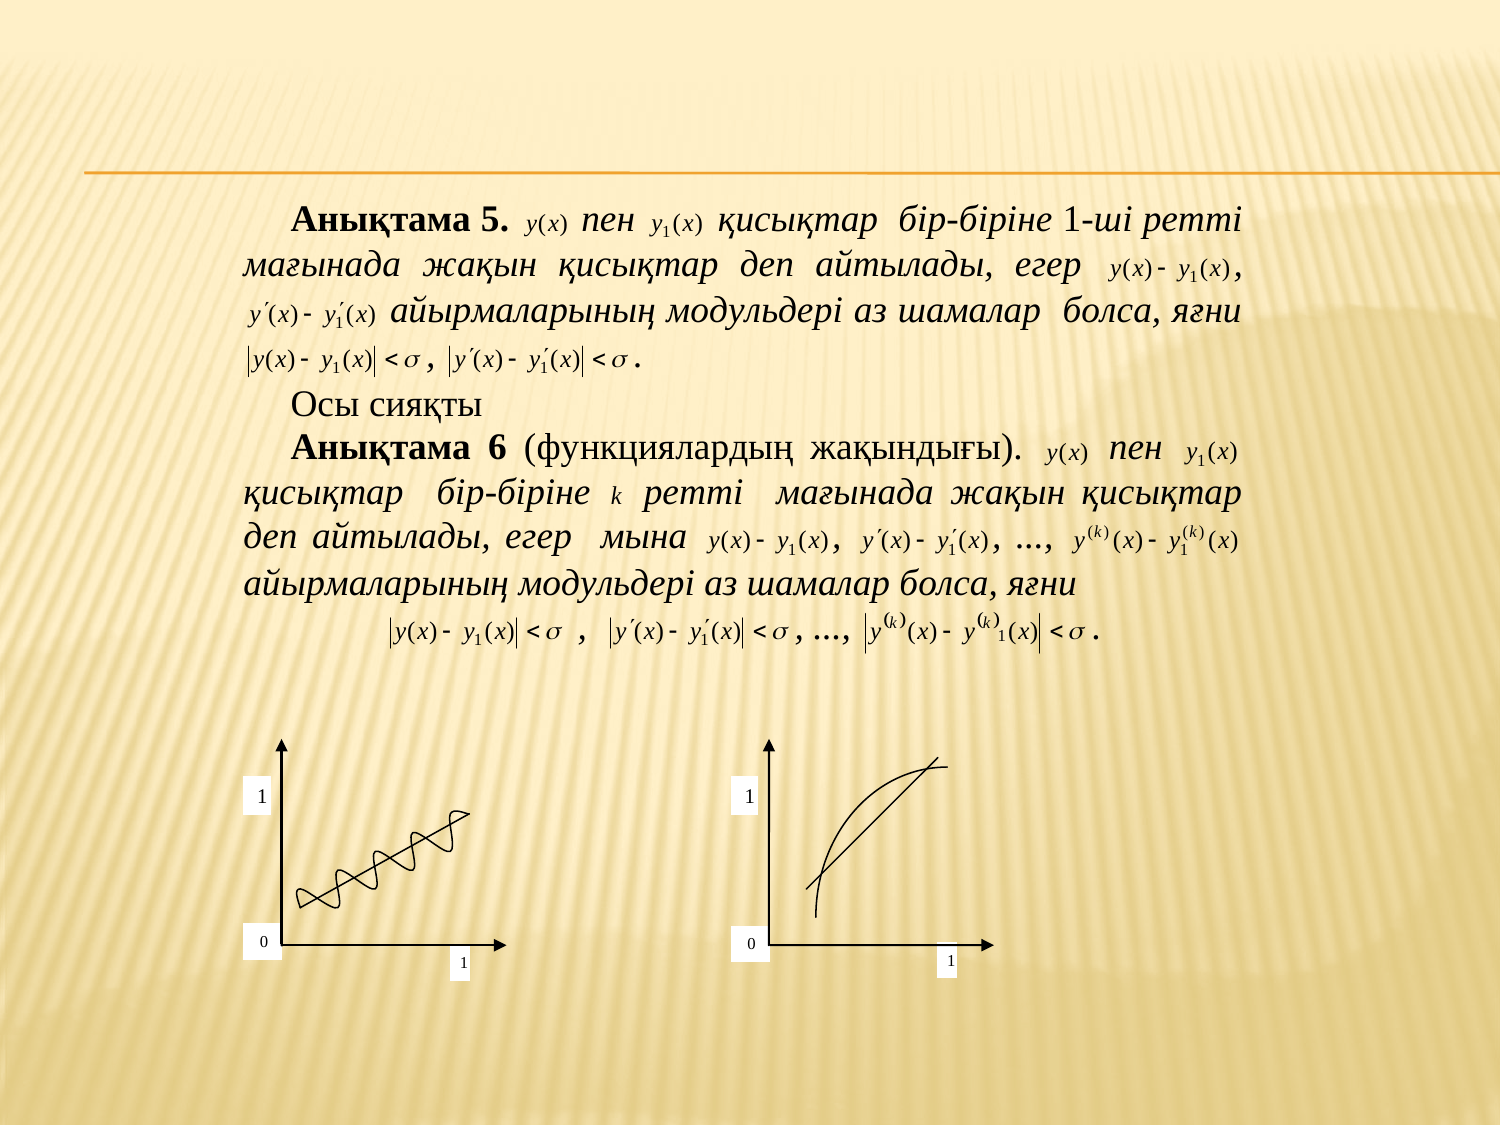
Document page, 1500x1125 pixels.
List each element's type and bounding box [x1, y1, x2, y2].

text_box [241, 195, 1241, 1009]
